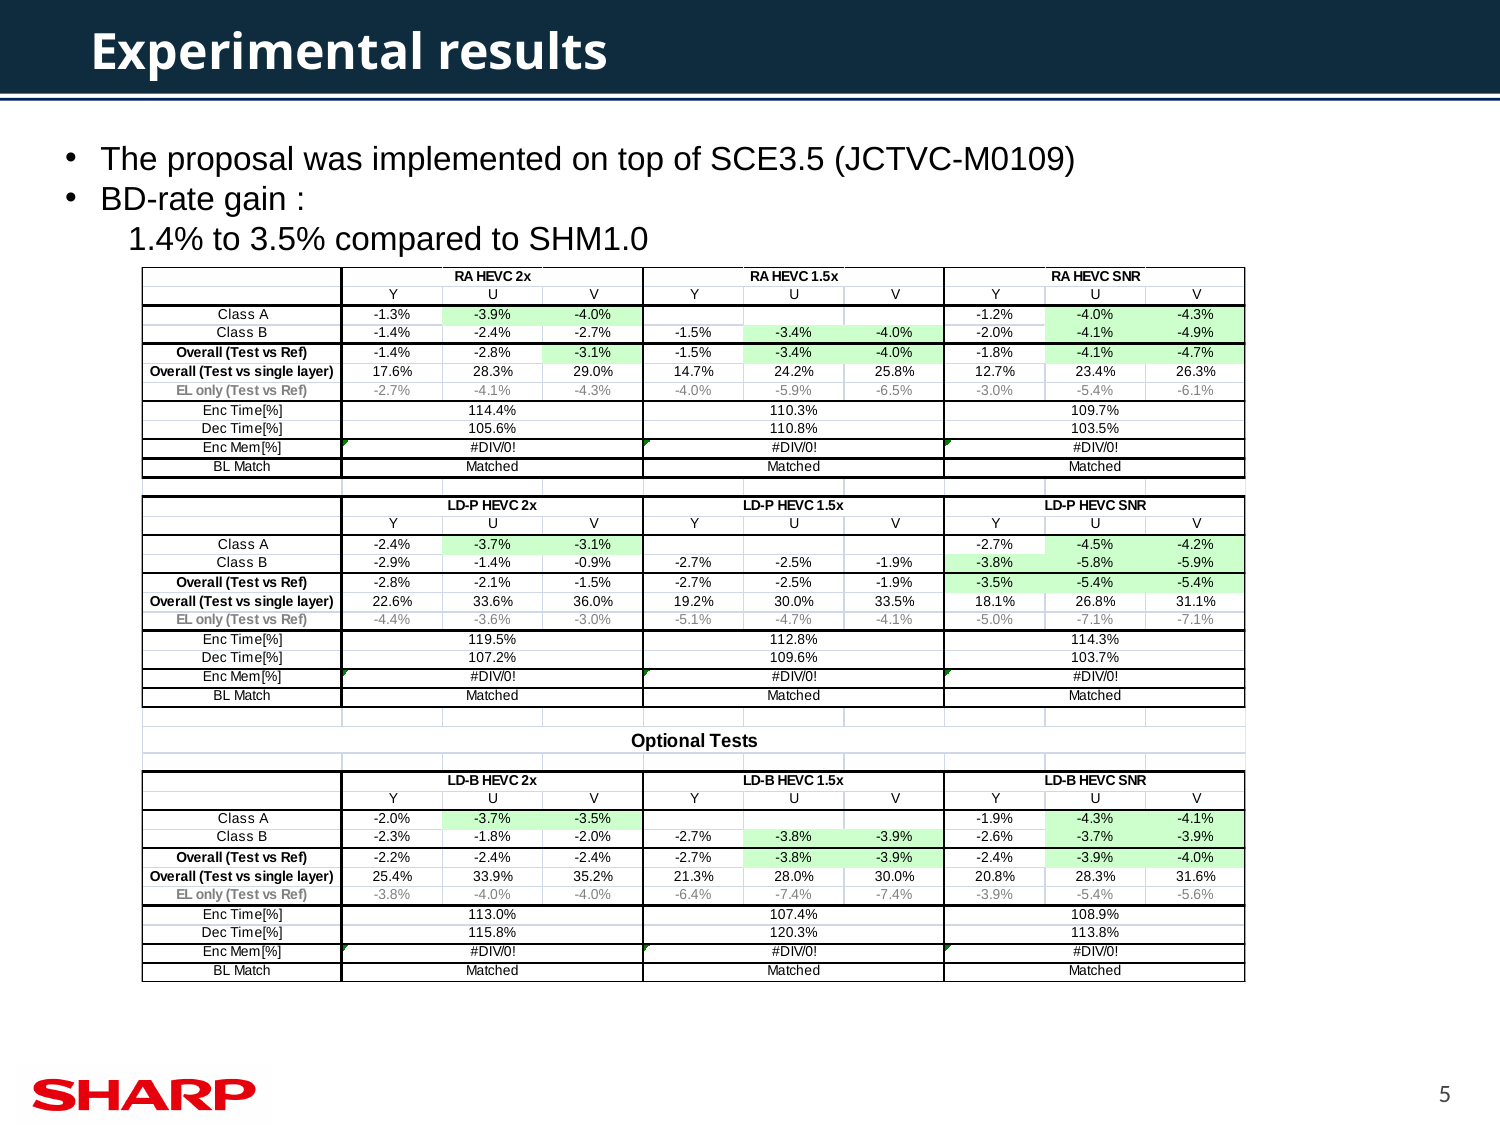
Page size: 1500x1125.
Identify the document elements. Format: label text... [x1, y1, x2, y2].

slide_number 5 [1345, 1062, 1467, 1108]
picture [17, 1064, 271, 1125]
title Experimental results [74, 15, 1426, 85]
picture [141, 266, 1247, 984]
text_box The proposal was implemented on top of SCE3.5 (JCTVC-M0109) BD-rate gain : 1.4% to 3.5% compared to SHM1.0 [58, 131, 1500, 303]
